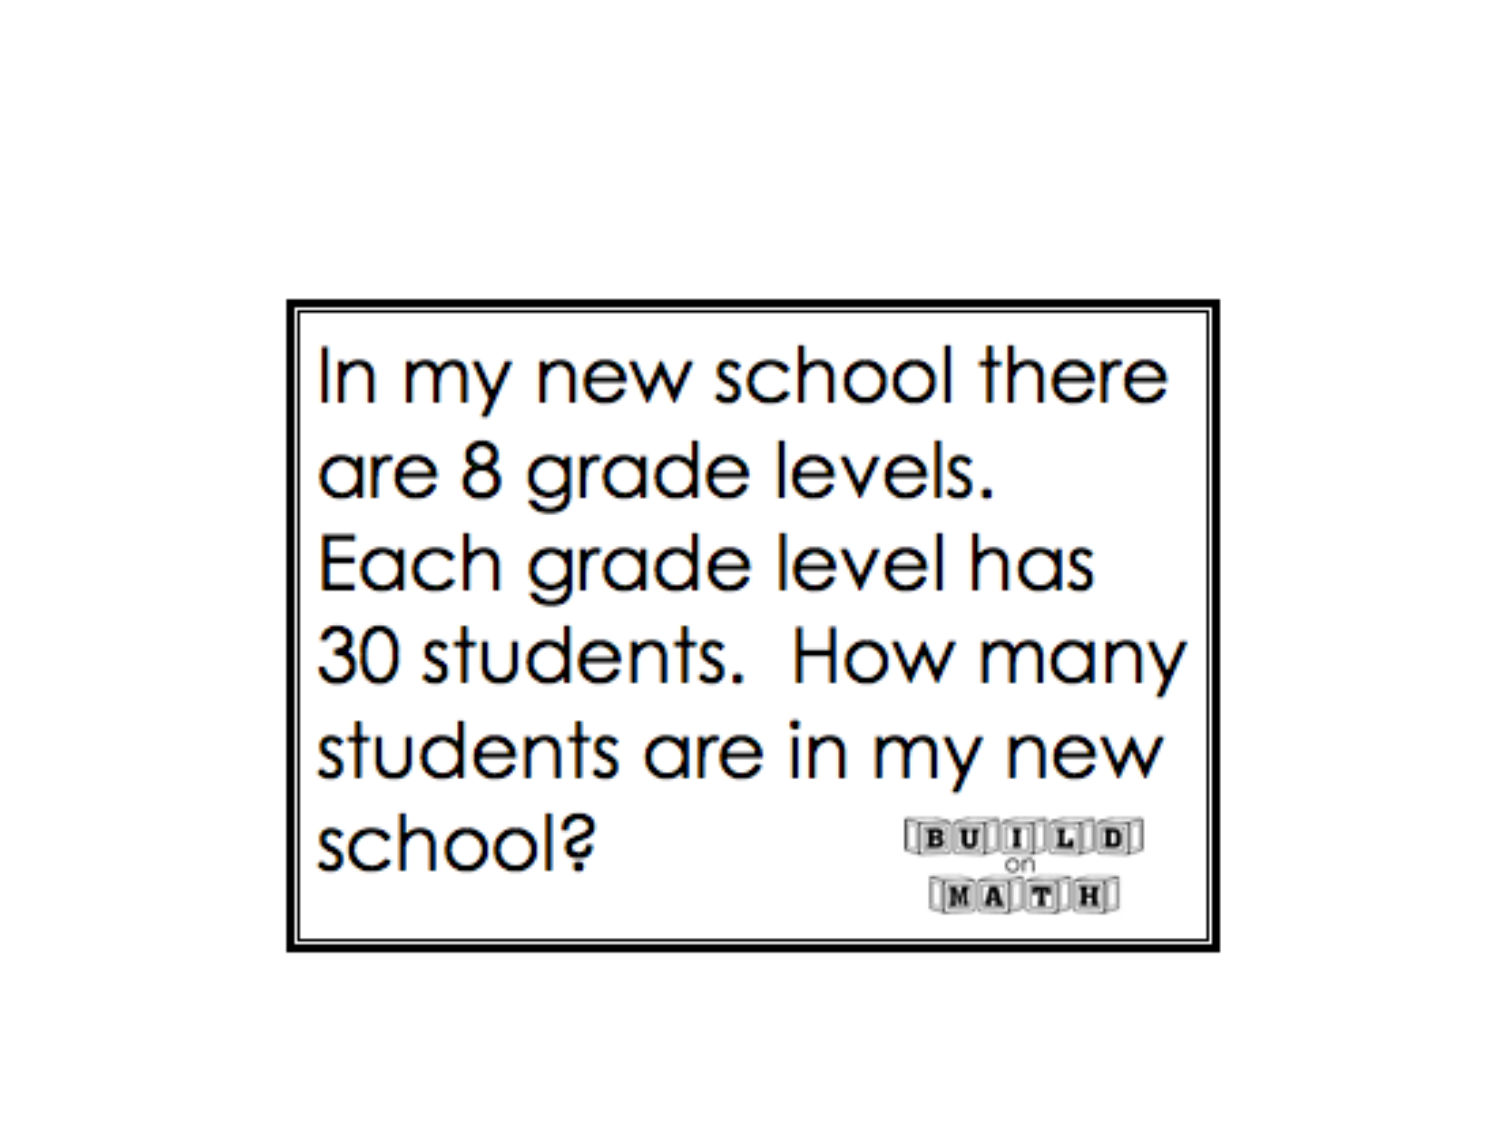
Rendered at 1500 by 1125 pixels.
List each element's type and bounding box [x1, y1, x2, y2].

list [74, 262, 1426, 1006]
